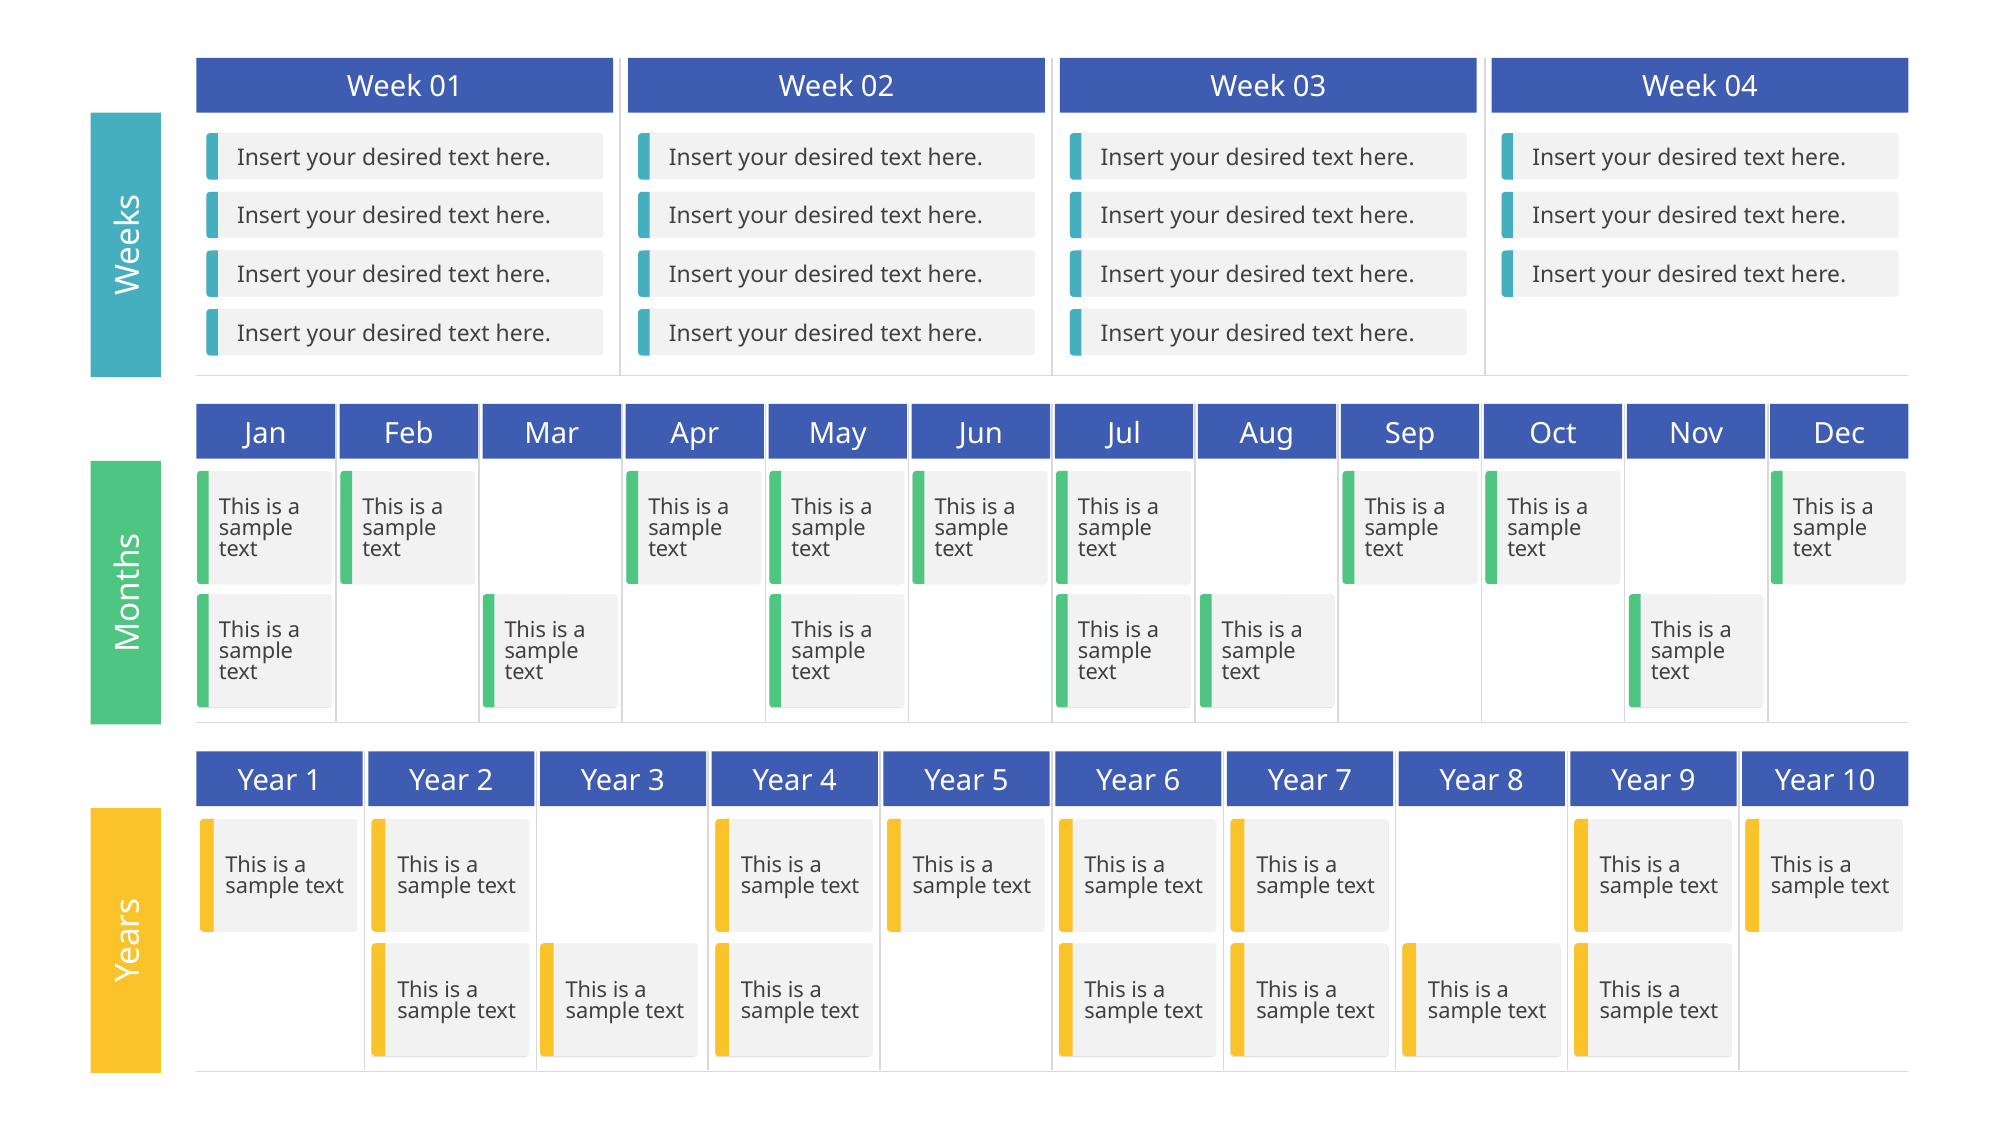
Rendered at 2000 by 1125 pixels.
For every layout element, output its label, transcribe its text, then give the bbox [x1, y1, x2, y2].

text_box Week 04 [1490, 56, 1910, 115]
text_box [1230, 818, 1389, 933]
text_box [1069, 132, 1468, 180]
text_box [1058, 818, 1217, 933]
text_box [1055, 593, 1192, 708]
text_box Weeks [98, 179, 153, 311]
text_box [1058, 942, 1217, 1057]
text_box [1485, 470, 1621, 585]
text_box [1628, 593, 1765, 708]
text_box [1770, 470, 1907, 585]
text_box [1342, 470, 1478, 585]
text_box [1744, 818, 1904, 933]
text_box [637, 132, 1036, 180]
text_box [1500, 250, 1899, 298]
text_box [340, 470, 476, 585]
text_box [637, 308, 1036, 356]
text_box Years [98, 883, 153, 998]
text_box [1500, 132, 1899, 180]
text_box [769, 593, 905, 708]
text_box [482, 593, 618, 708]
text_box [714, 942, 874, 1057]
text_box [1402, 942, 1561, 1057]
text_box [1199, 593, 1336, 708]
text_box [637, 191, 1036, 239]
text_box Week 01 [194, 56, 615, 115]
text_box Week 02 [626, 56, 1047, 115]
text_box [196, 375, 1909, 1072]
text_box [199, 818, 358, 933]
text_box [1230, 942, 1389, 1057]
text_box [714, 818, 874, 933]
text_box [196, 470, 333, 585]
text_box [205, 132, 604, 180]
text_box Week 03 [1058, 56, 1479, 115]
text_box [1573, 818, 1732, 933]
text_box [1069, 250, 1468, 298]
text_box [88, 806, 163, 1075]
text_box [1573, 942, 1732, 1057]
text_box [1500, 191, 1899, 239]
text_box [88, 111, 163, 379]
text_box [769, 470, 905, 585]
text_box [1055, 470, 1192, 585]
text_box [539, 942, 698, 1057]
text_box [205, 250, 604, 298]
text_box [637, 250, 1036, 298]
text_box Months [98, 518, 153, 668]
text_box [196, 593, 333, 708]
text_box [205, 191, 604, 239]
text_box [886, 818, 1045, 933]
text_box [912, 470, 1048, 585]
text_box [205, 308, 604, 356]
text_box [1069, 308, 1468, 356]
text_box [1069, 191, 1468, 239]
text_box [626, 470, 762, 585]
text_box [371, 818, 530, 933]
text_box [88, 459, 163, 727]
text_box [371, 942, 530, 1057]
